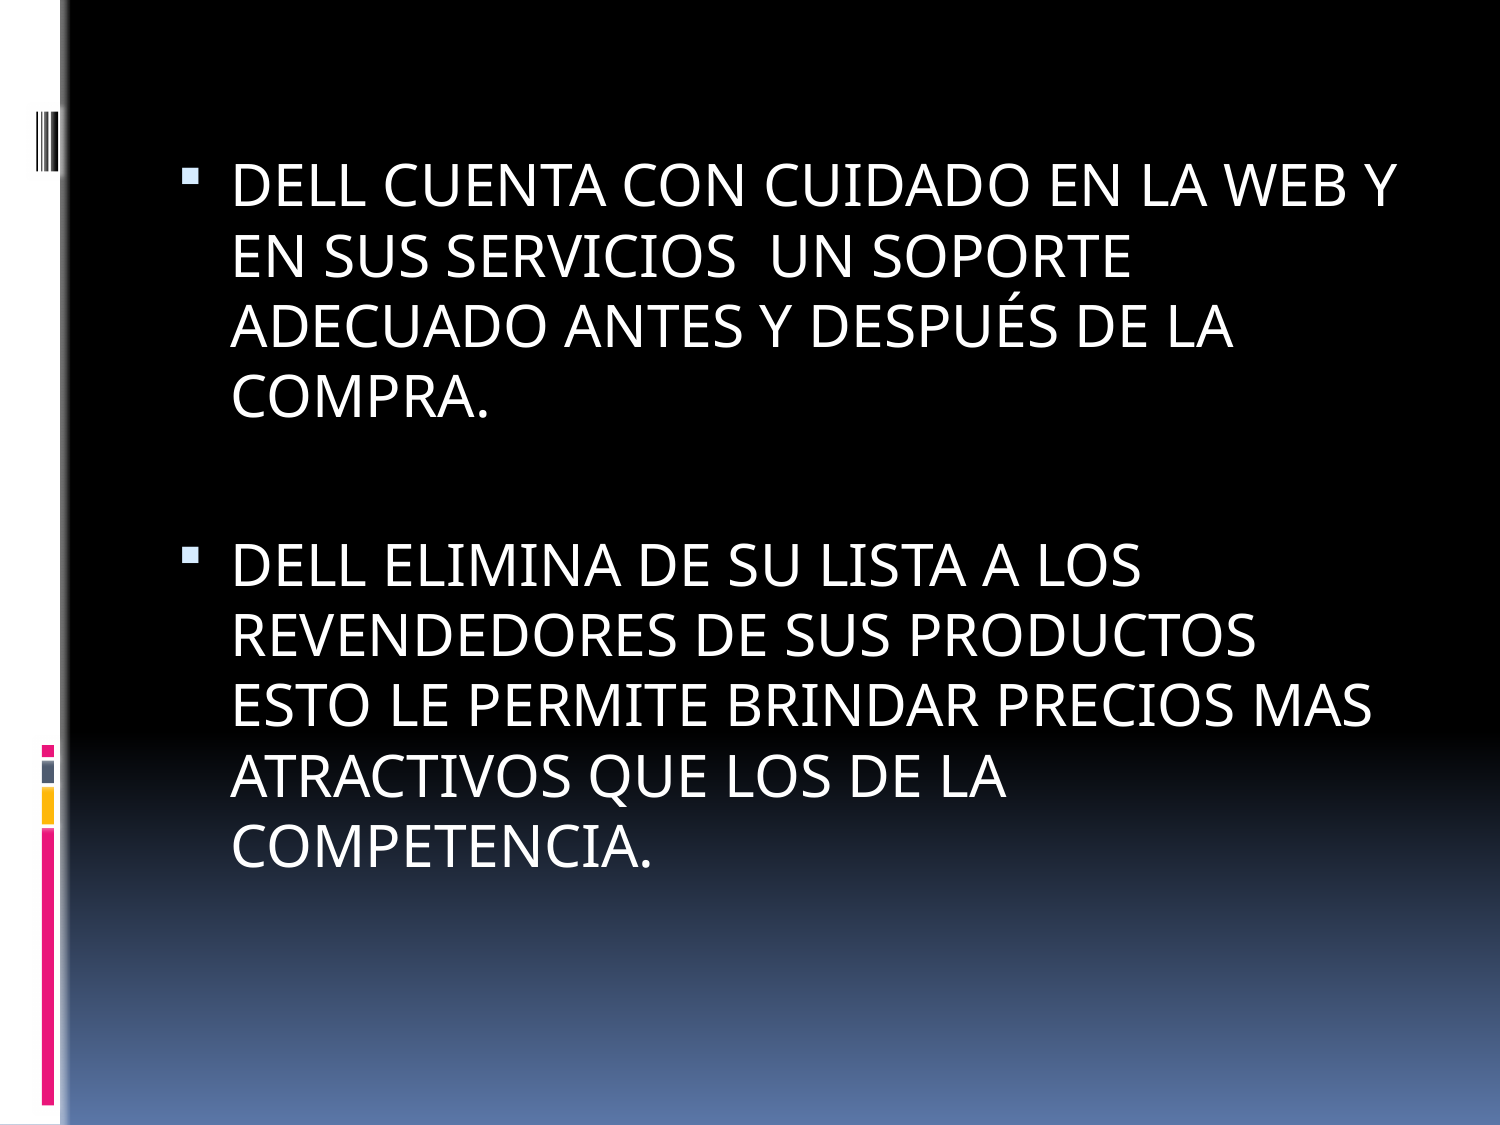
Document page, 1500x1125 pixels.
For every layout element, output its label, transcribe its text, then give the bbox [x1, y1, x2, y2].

list DELL CUENTA CON CUIDADO EN LA WEB Y EN SUS SERVICIOS UN SOPORTE ADECUADO ANTES Y DESPUÉS DE LA COMPRA. DELL ELIMINA DE SU LISTA A LOS REVENDEDORES DE SUS PRODUCTOS ESTO LE PERMITE BRINDAR PRECIOS MAS ATRACTIVOS QUE LOS DE LA COMPETENCIA. [152, 140, 1428, 891]
